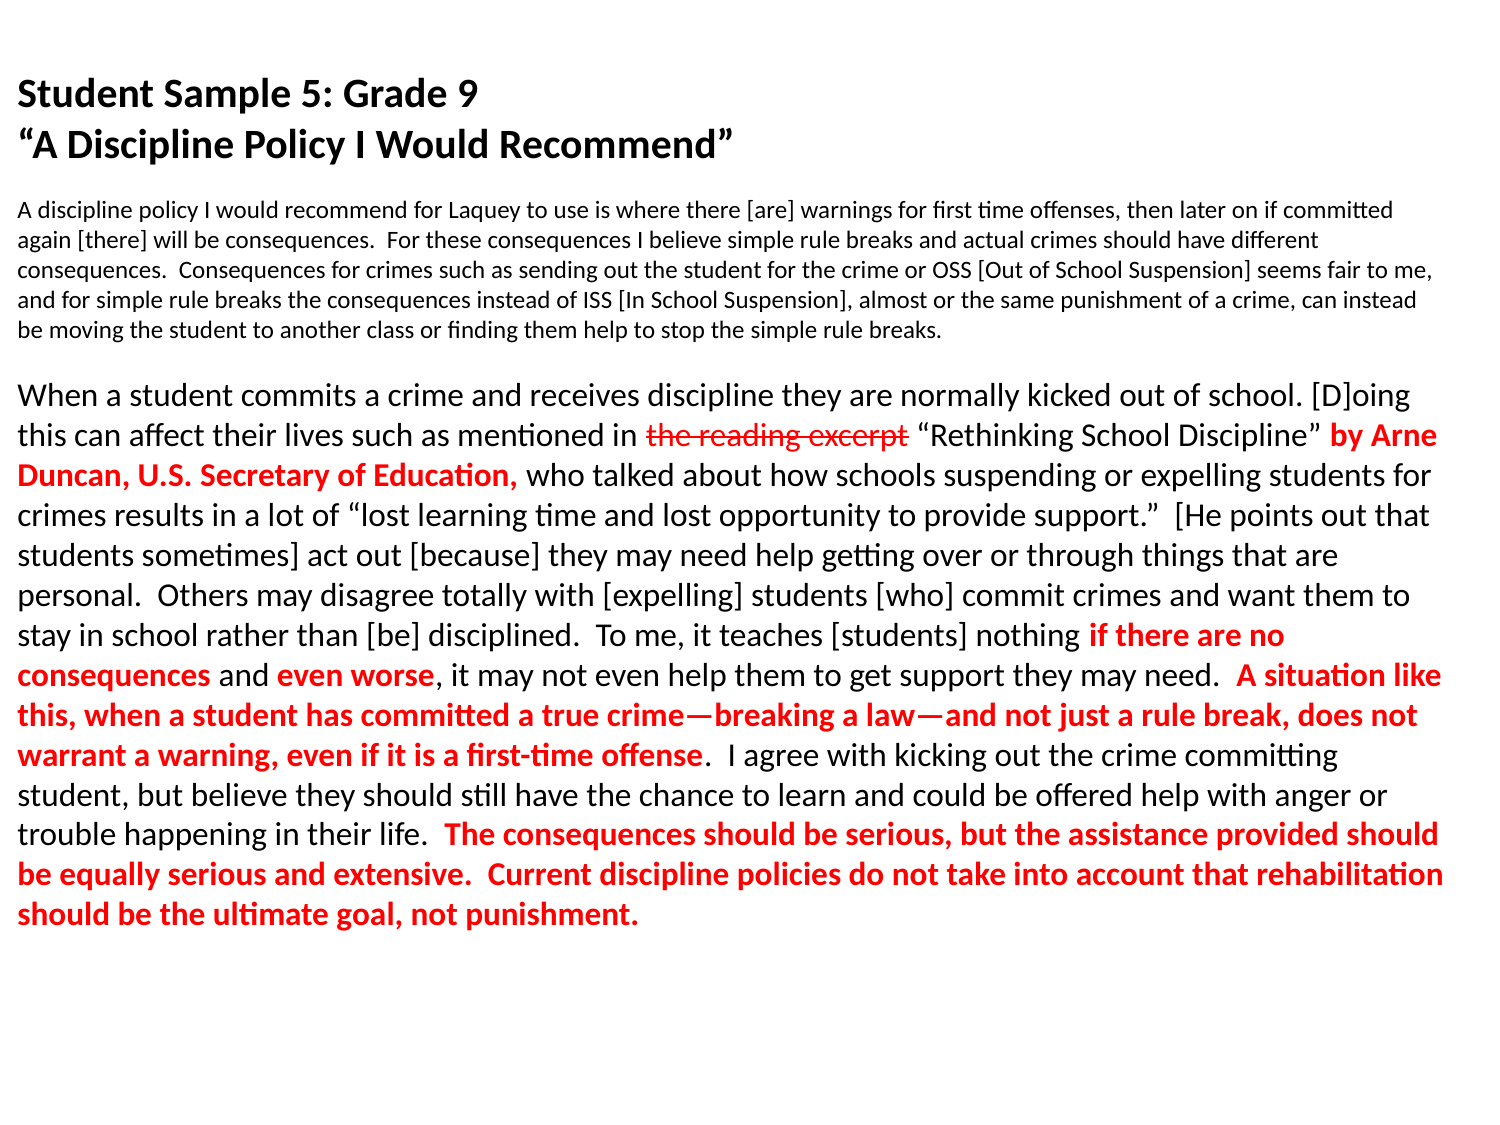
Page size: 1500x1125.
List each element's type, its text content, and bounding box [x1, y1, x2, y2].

title Student Sample 5: Grade 9 “A Discipline Policy I Would Recommend” A discipline policy I would recommend for Laquey to use is where there [are] warnings for first time offenses, then later on if committed again [there] will be consequences. For these consequences I believe simple rule breaks and actual crimes should have different consequences. Consequences for crimes such as sending out the student for the crime or OSS [Out of School Suspension] seems fair to me, and for simple rule breaks the consequences instead of ISS [In School Suspension], almost or the same punishment of a crime, can instead be moving the student to another class or finding them help to stop the simple rule breaks. When a student commits a crime and receives discipline they are normally kicked out of school. [D]oing this can affect their lives such as mentioned in the reading excerpt “Rethinking School Discipline” by Arne Duncan, U.S. Secretary of Education, who talked about how schools suspending or expelling students for crimes results in a lot of “lost learning time and lost opportunity to provide support.” [He points out that students sometimes] act out [because] they may need help getting over or through things that are personal. Others may disagree totally with [expelling] students [who] commit crimes and want them to stay in school rather than [be] disciplined. To me, it teaches [students] nothing if there are no consequences and even worse, it may not even help them to get support they may need. A situation like this, when a student has committed a true crime—breaking a law—and not just a rule break, does not warrant a warning, even if it is a first-time offense. I agree with kicking out the crime committing student, but believe they should still have the chance to learn and could be offered help with anger or trouble happening in their life. The consequences should be serious, but the assistance provided should be equally serious and extensive. Current discipline policies do not take into account that rehabilitation should be the ultimate goal, not punishment. [2, 387, 1465, 629]
